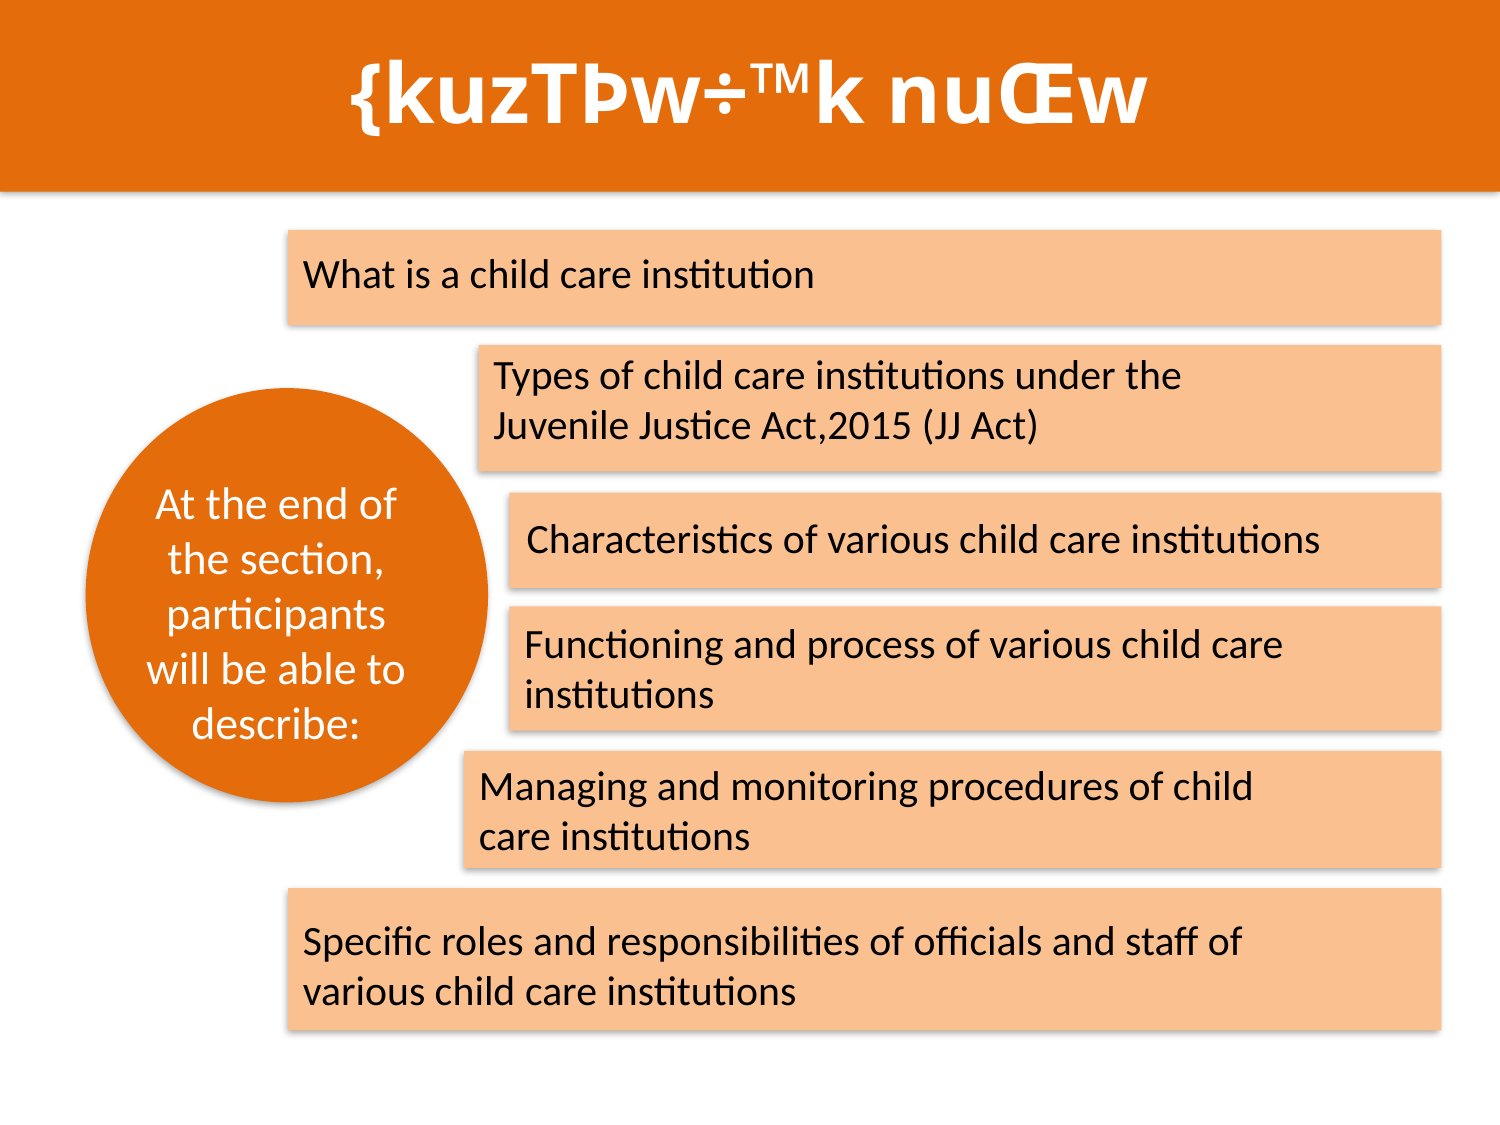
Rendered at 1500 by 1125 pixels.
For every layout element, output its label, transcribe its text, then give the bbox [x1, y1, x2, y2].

text_box [84, 469, 126, 722]
text_box Specific roles and responsibilities of officials and staff of various child care institutions [288, 906, 1378, 1022]
text_box [287, 229, 1442, 326]
text_box What is a child care institution [288, 239, 1120, 305]
text_box [509, 606, 1442, 731]
text_box At the end of the section, participants will be able to describe: [126, 466, 427, 757]
text_box Types of child care institutions under the Juvenile Justice Act,2015 (JJ Act) [478, 340, 1319, 456]
text_box Characteristics of various child care institutions [511, 504, 1425, 570]
text_box [478, 344, 1442, 472]
text_box {kuzTÞw÷™k nuŒw [0, 33, 1500, 148]
text_box [287, 887, 1442, 1031]
text_box [159, 757, 414, 804]
text_box Managing and monitoring procedures of child care institutions [464, 751, 1331, 867]
text_box [463, 750, 1442, 869]
text_box [509, 492, 1442, 589]
text_box [128, 387, 489, 745]
text_box Functioning and process of various child care institutions [509, 609, 1403, 725]
